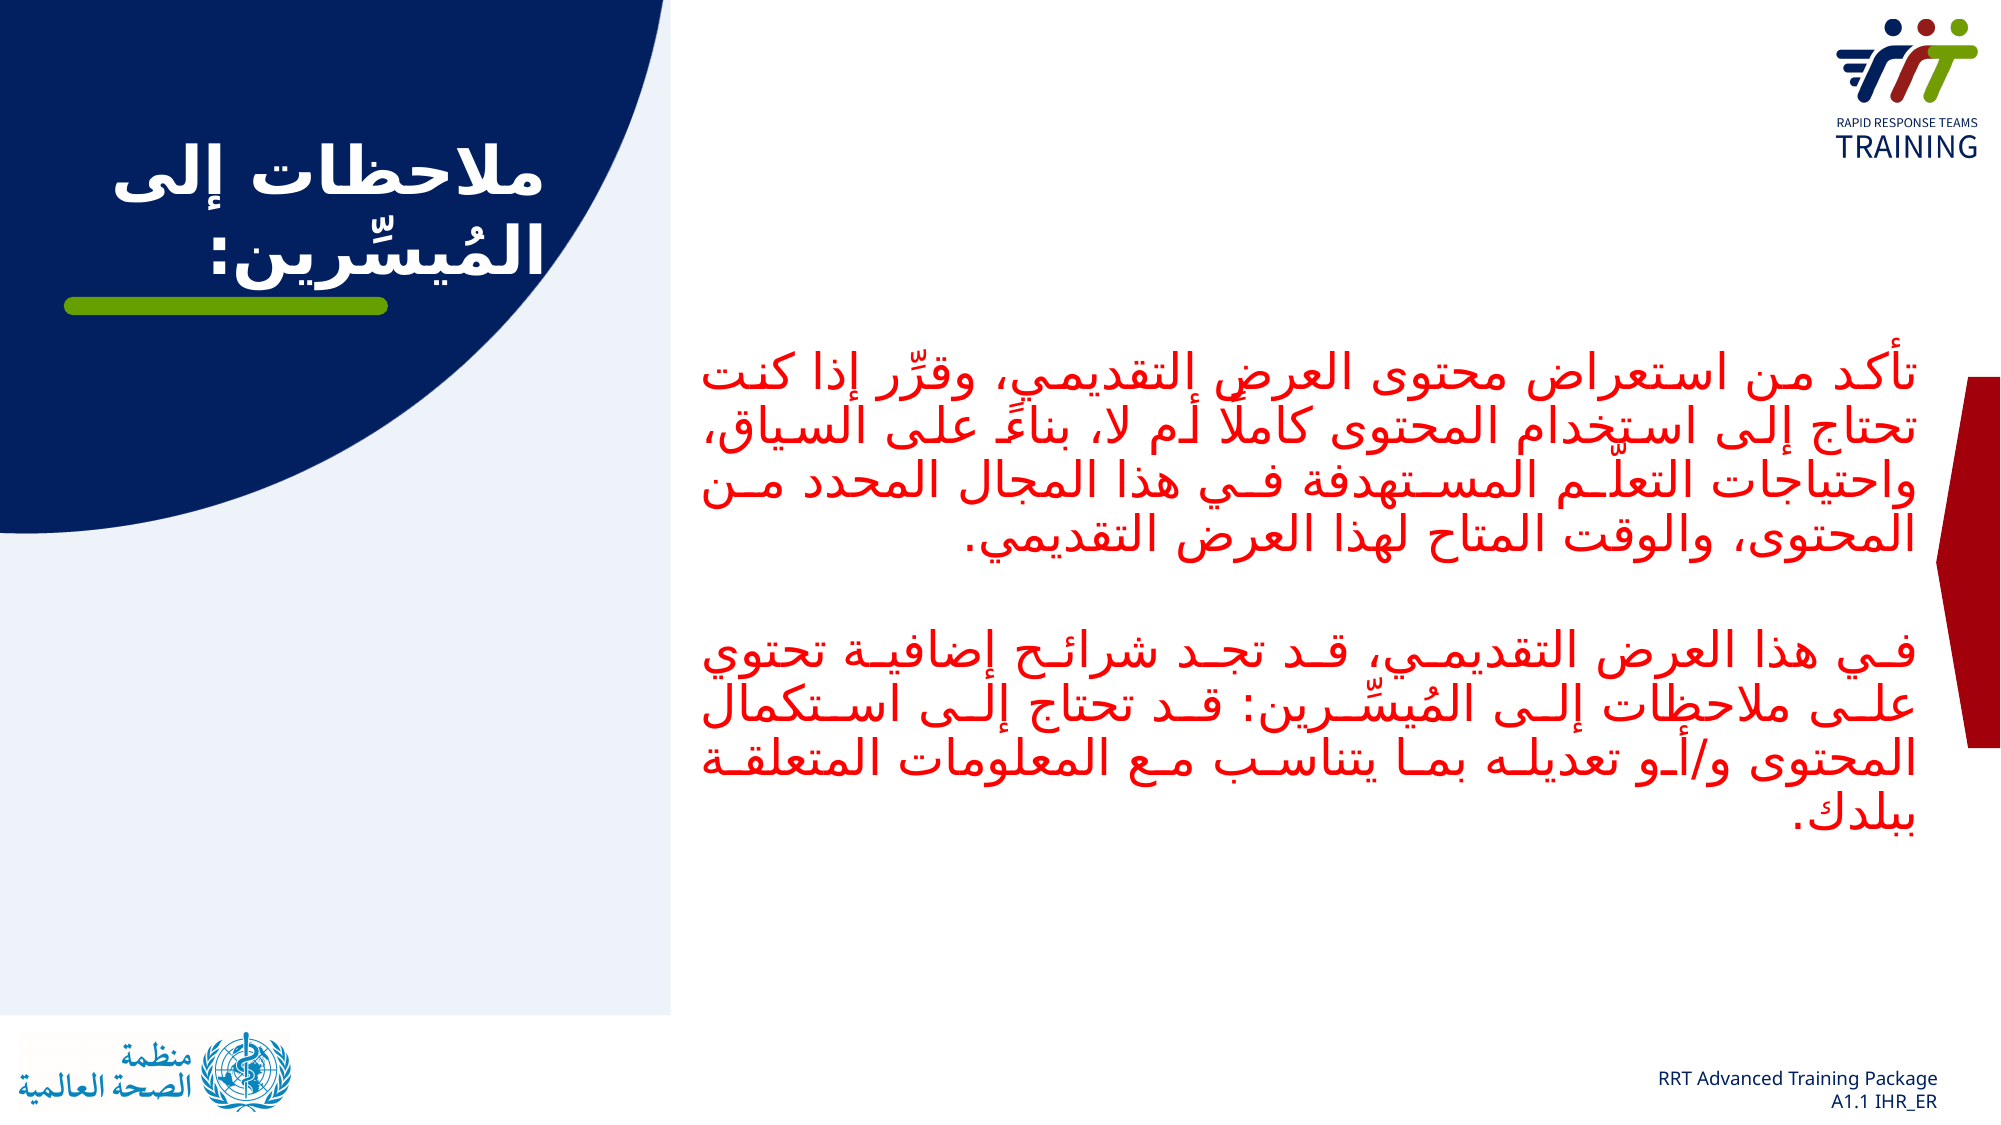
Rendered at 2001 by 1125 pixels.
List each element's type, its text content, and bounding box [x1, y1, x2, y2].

picture [1835, 19, 1978, 167]
picture [0, 0, 670, 538]
picture [248, 1047, 254, 1056]
text_box ملاحظات إلى المُيسِّرين: [57, 120, 555, 295]
list تأكد من استعراض محتوى العرض التقديمي، وقرِّر إذا كنت تحتاج إلى استخدام المحتوى كاملًا أم لا، بناءً على السياق، واحتياجات التعلّم المستهدفة في هذا المجال المحدد من المحتوى، والوقت المتاح لهذا العرض التقديمي. في هذا العرض التقديمي، قد تجد شرائح إضافية تحتوي على ملاحظات إلى المُيسِّرين: قد تحتاج إلى استكمال المحتوى و/أو تعديله بما يتناسب مع المعلومات المتعلقة ببلدك. [700, 137, 1920, 1049]
text_box [63, 296, 388, 316]
picture [19, 1032, 291, 1112]
